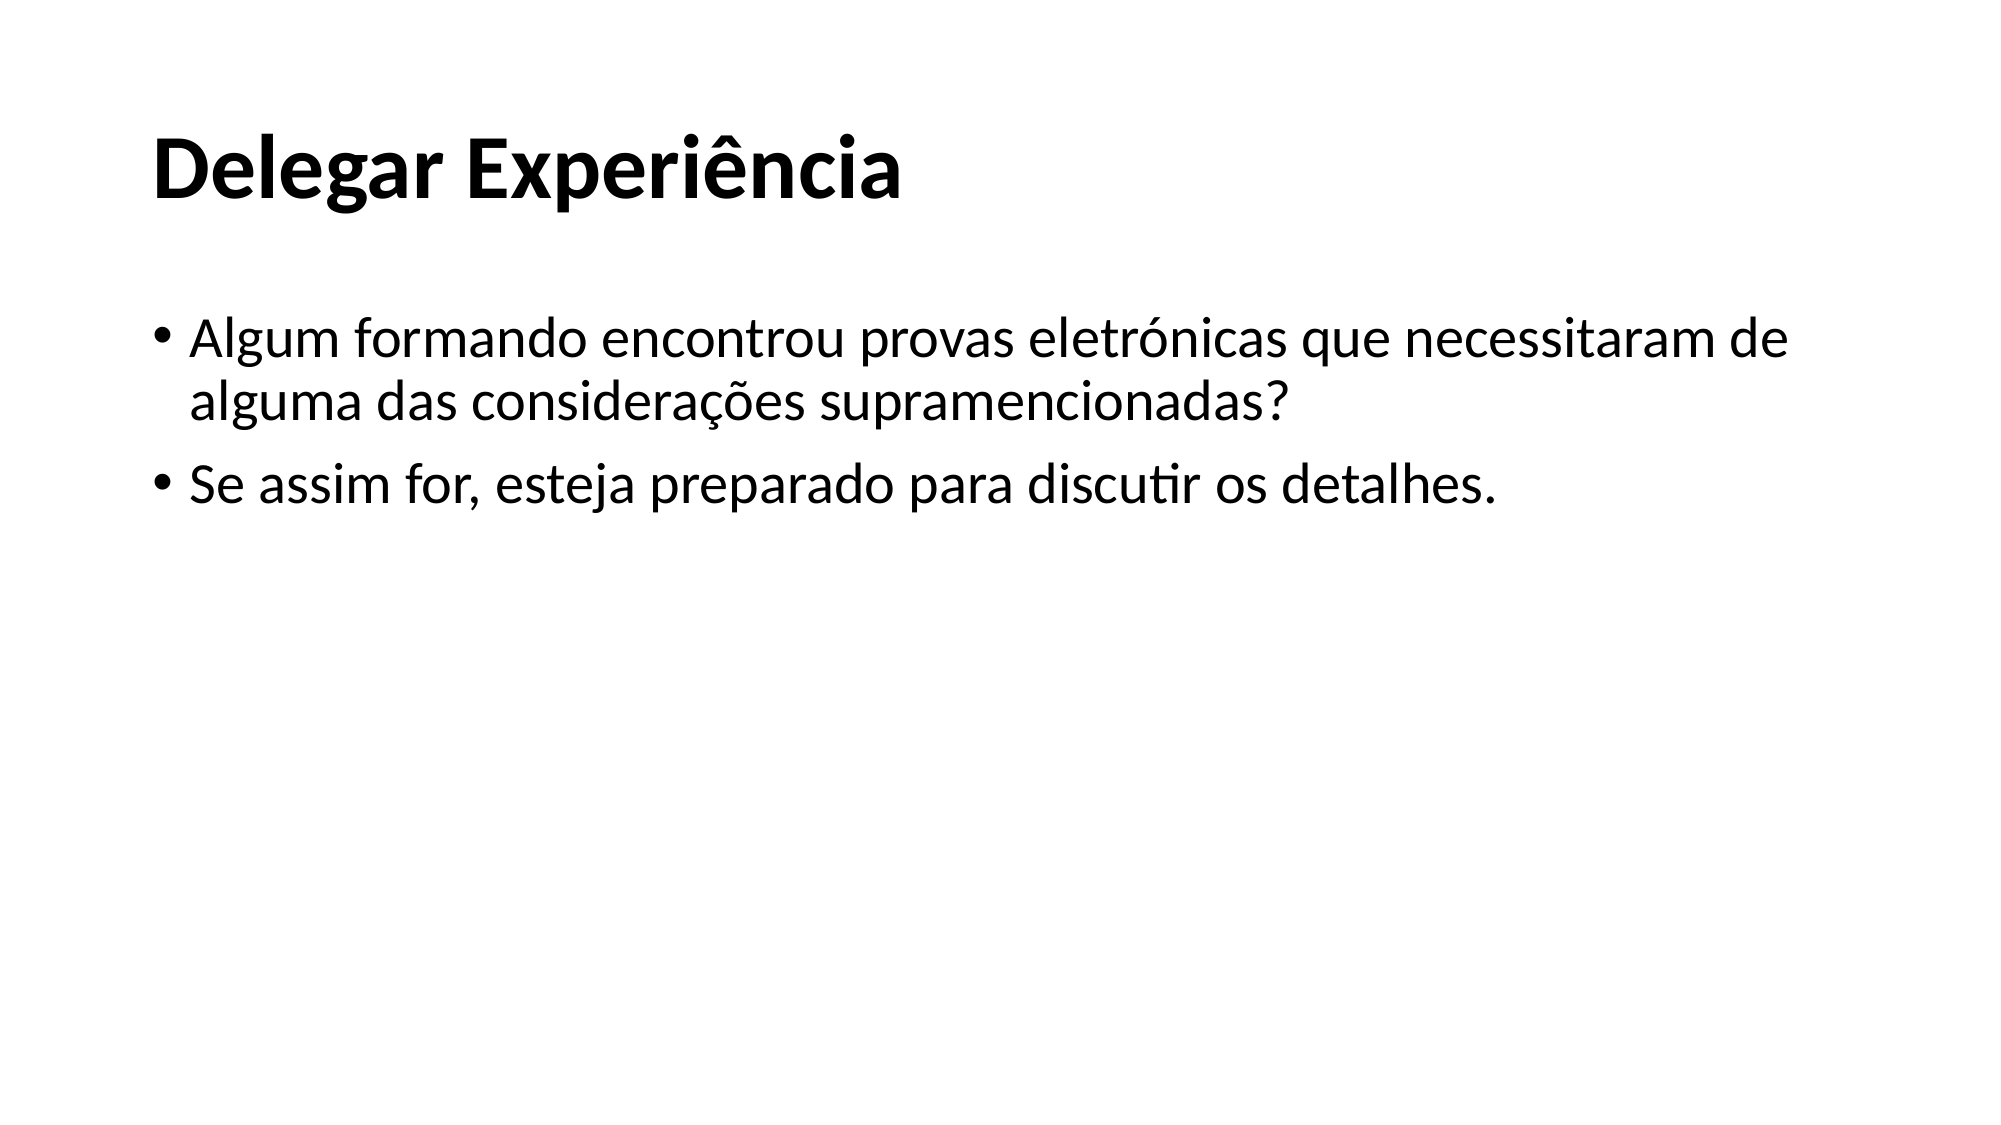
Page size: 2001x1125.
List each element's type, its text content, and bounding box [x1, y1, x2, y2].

list Algum formando encontrou provas eletrónicas que necessitaram de alguma das considerações supramencionadas? Se assim for, esteja preparado para discutir os detalhes. [137, 299, 1863, 1014]
title Delegar Experiência [137, 59, 1863, 278]
